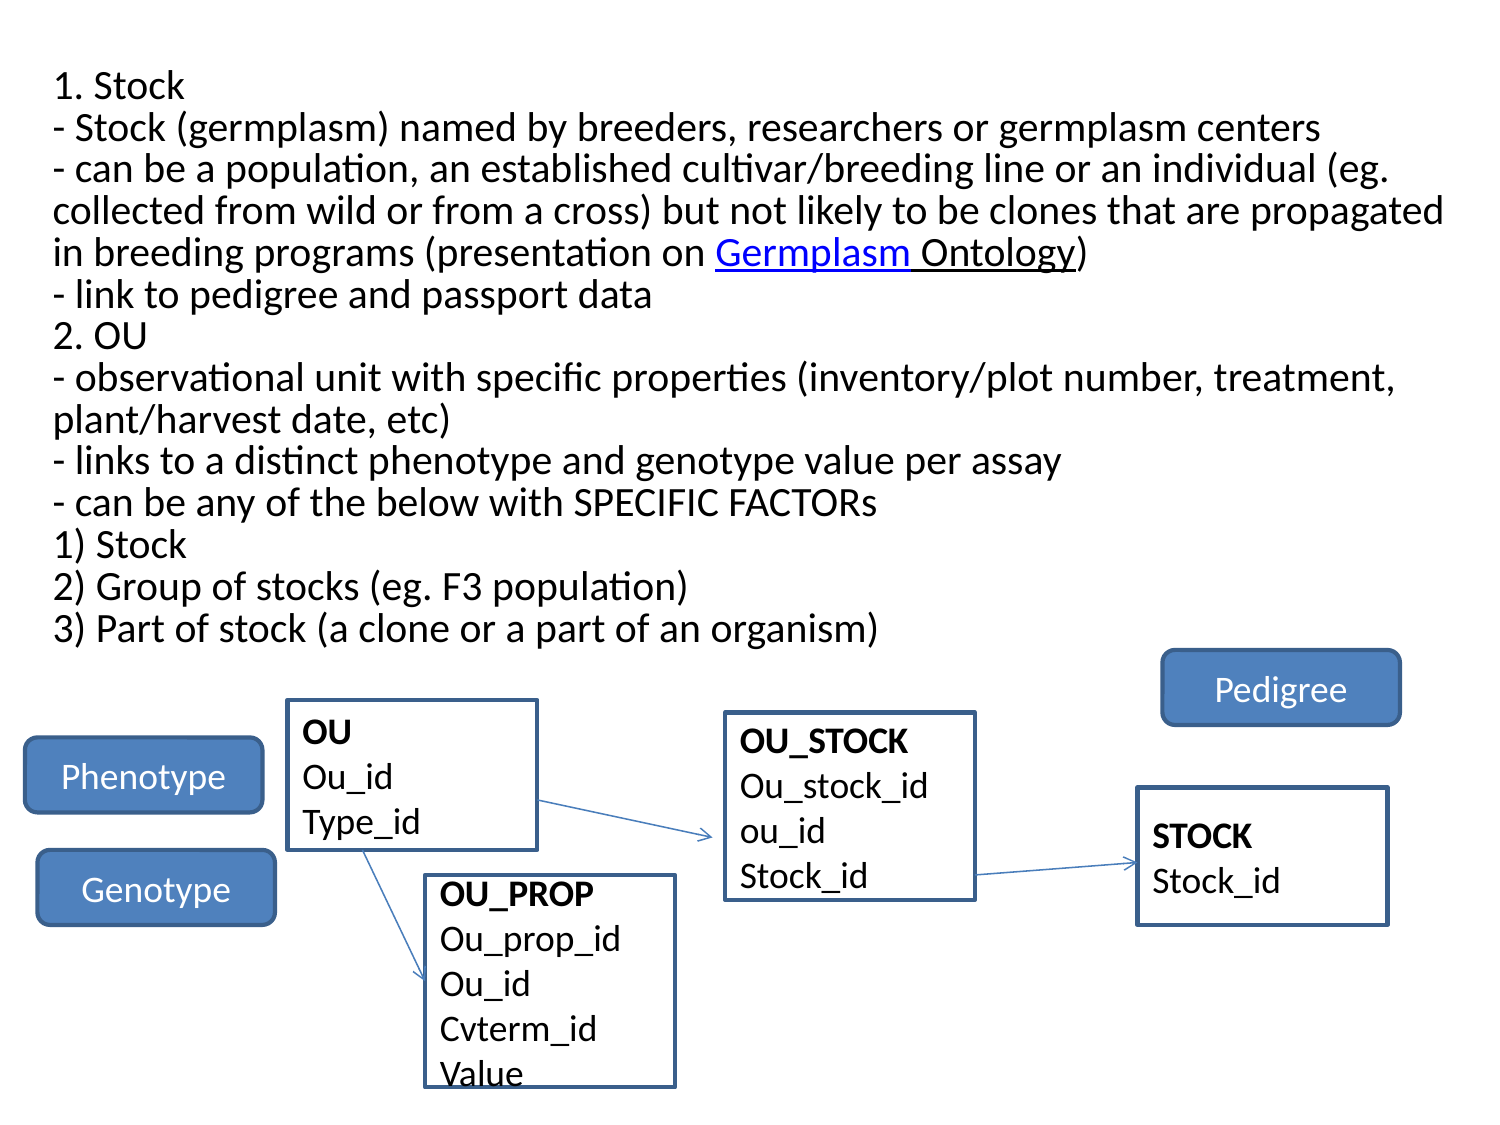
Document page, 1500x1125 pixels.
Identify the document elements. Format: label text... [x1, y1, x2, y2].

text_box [537, 799, 713, 838]
text_box Phenotype [22, 735, 265, 815]
text_box OU_PROP Ou_prop_id Ou_id Cvterm_id Value [423, 873, 677, 1089]
text_box OU_STOCK Ou_stock_id ou_id Stock_id [723, 710, 977, 902]
text_box Genotype [35, 847, 278, 928]
title 1. Stock - Stock (germplasm) named by breeders, researchers or germplasm centers - can be a population, an established cultivar/breeding line or an individual (eg. collected from wild or from a cross) but not likely to be clones that are propagated in breeding programs (presentation on Germplasm Ontology) - link to pedigree and passport data 2. OU - observational unit with specific properties (inventory/plot number, treatment, plant/harvest date, etc) - links to a distinct phenotype and genotype value per assay - can be any of the below with SPECIFIC FACTORs 1) Stock 2) Group of stocks (eg. F3 population) 3) Part of stock (a clone or a part of an organism) [37, 37, 1500, 725]
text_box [974, 862, 1138, 876]
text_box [327, 884, 460, 947]
text_box Pedigree [1160, 647, 1403, 728]
text_box OU Ou_id Type_id [285, 698, 539, 852]
text_box STOCK Stock_id [1135, 785, 1390, 927]
